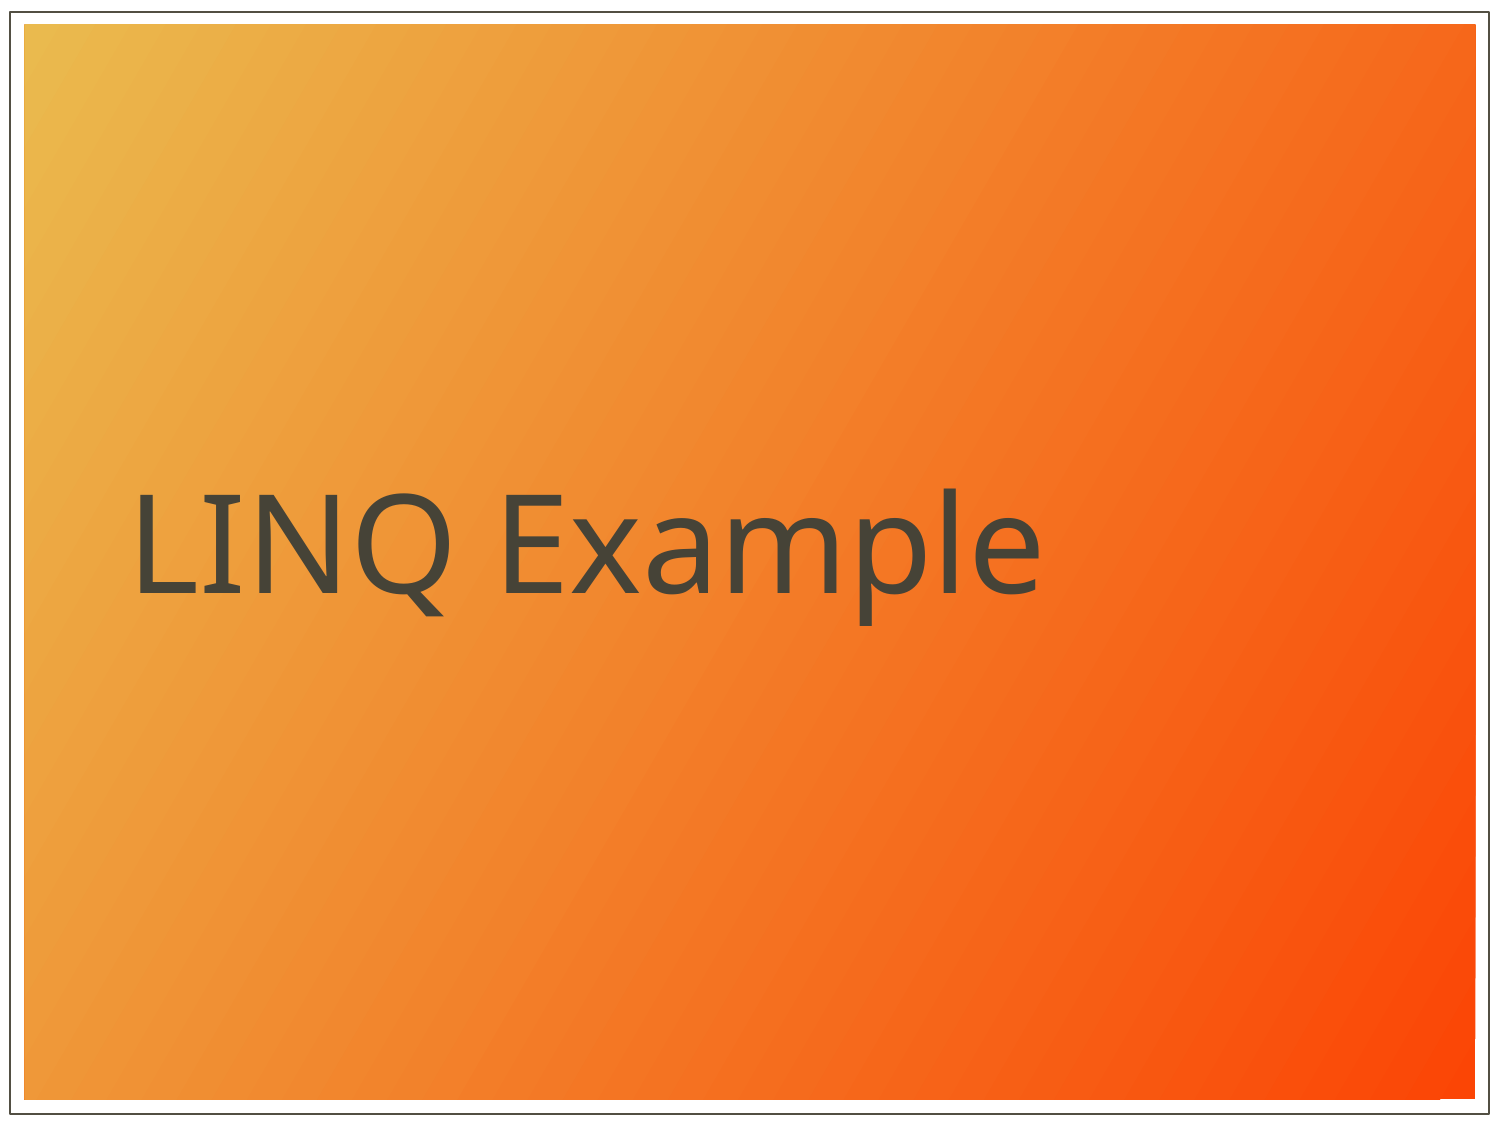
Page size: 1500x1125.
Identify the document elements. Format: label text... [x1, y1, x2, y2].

title LINQ Example [112, 275, 1438, 629]
